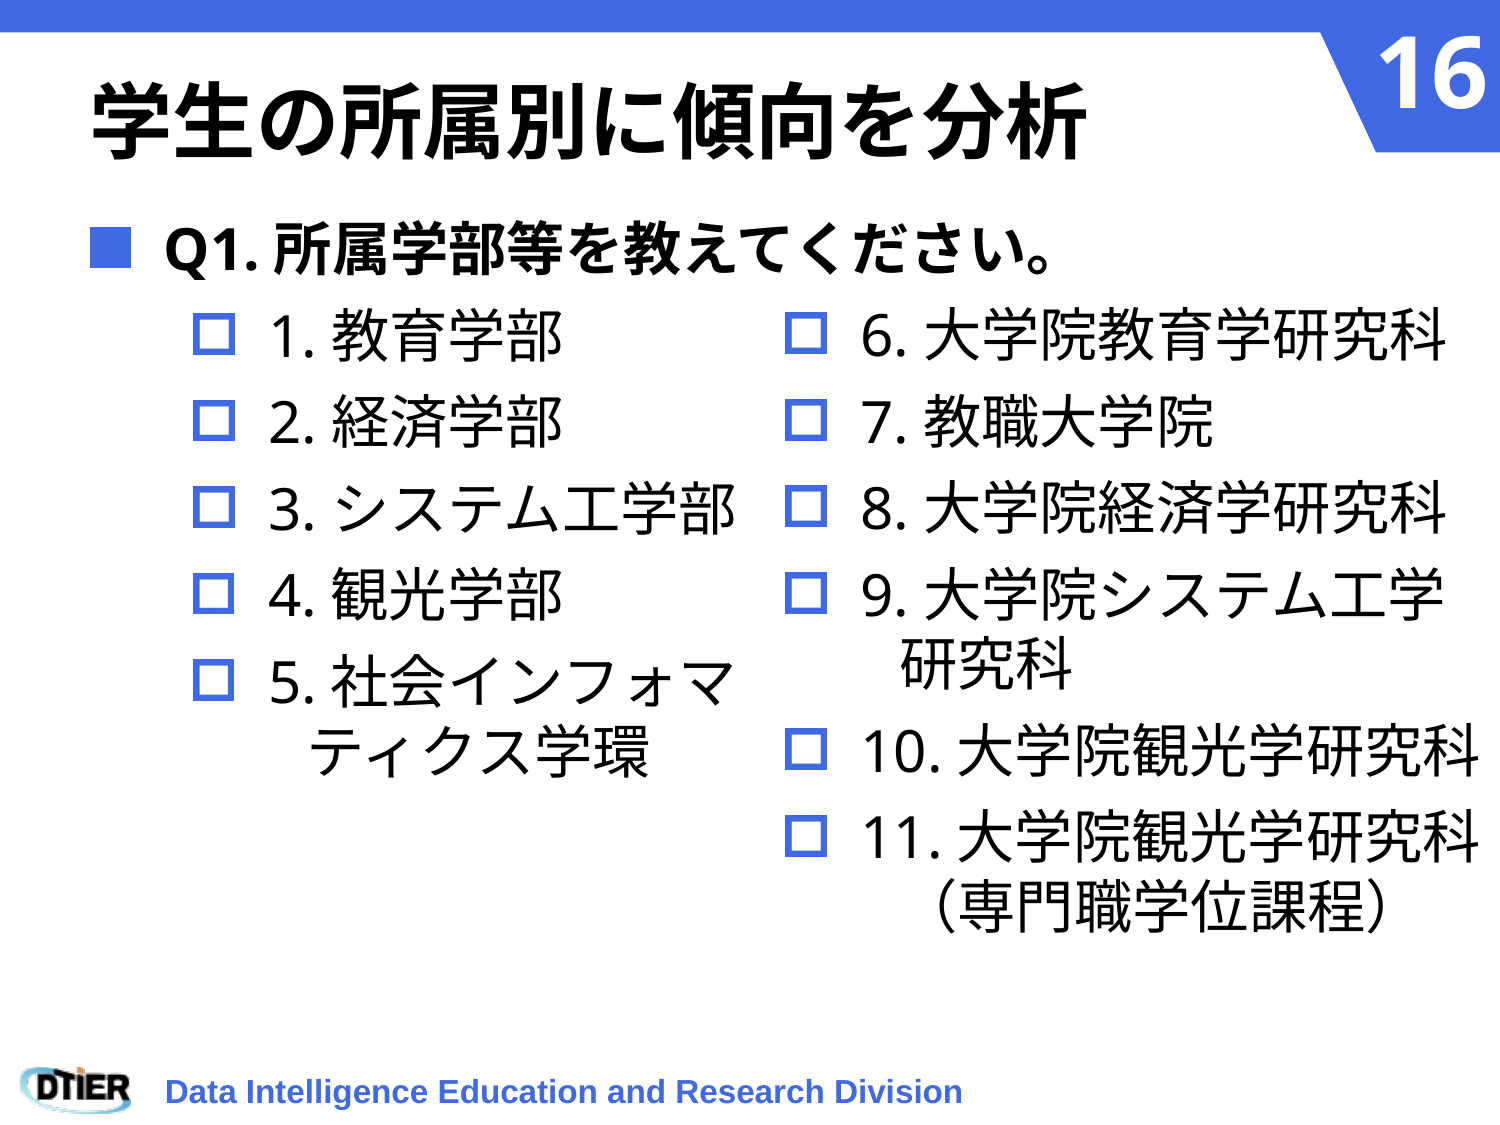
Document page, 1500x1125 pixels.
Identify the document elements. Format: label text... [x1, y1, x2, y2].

list Q1.所属学部等を教えてください。 1.教育学部 2.経済学部 3.システム工学部 4.観光学部 5.社会インフォマ ティクス学環 [75, 205, 1397, 1038]
picture [785, 485, 827, 527]
picture [785, 572, 827, 614]
title 学生の所属別に傾向を分析 [75, 59, 1397, 180]
picture [19, 1067, 131, 1114]
picture [193, 313, 235, 355]
picture [193, 400, 235, 441]
picture [785, 312, 827, 354]
picture [785, 728, 827, 770]
picture [90, 227, 131, 268]
picture [785, 815, 827, 857]
picture [785, 399, 827, 441]
picture [193, 573, 234, 614]
picture [193, 659, 234, 701]
text_box 6.大学院教育学研究科 7.教職大学院 8.大学院経済学研究科 9.大学院システム工学 研究科 10.大学院観光学研究科 11.大学院観光学研究科 （専門職学位課程） [667, 290, 1500, 1038]
picture [193, 486, 235, 528]
